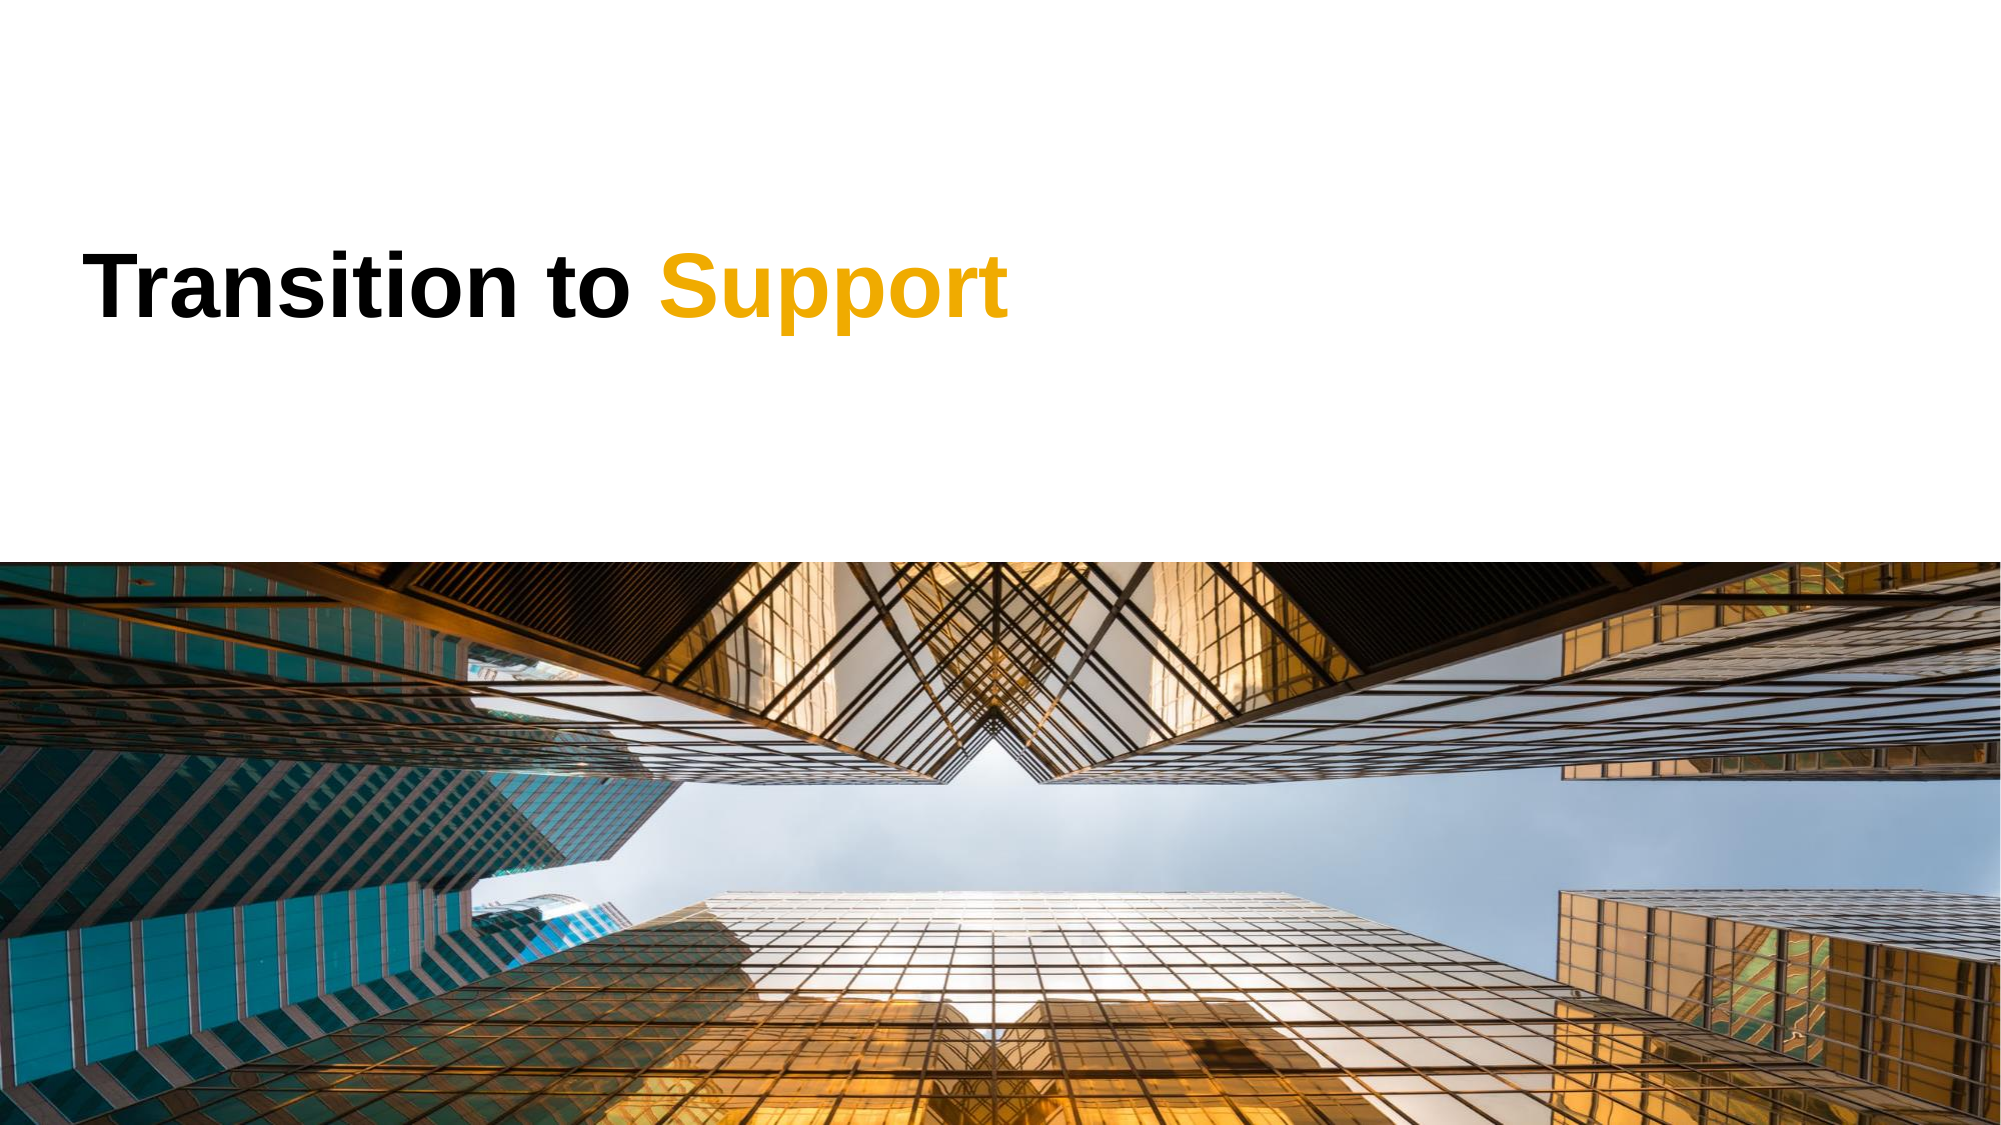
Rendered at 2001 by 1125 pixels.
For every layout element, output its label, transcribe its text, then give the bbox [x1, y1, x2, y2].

picture [0, 561, 2001, 1125]
title Transition to Support [82, 225, 1918, 337]
